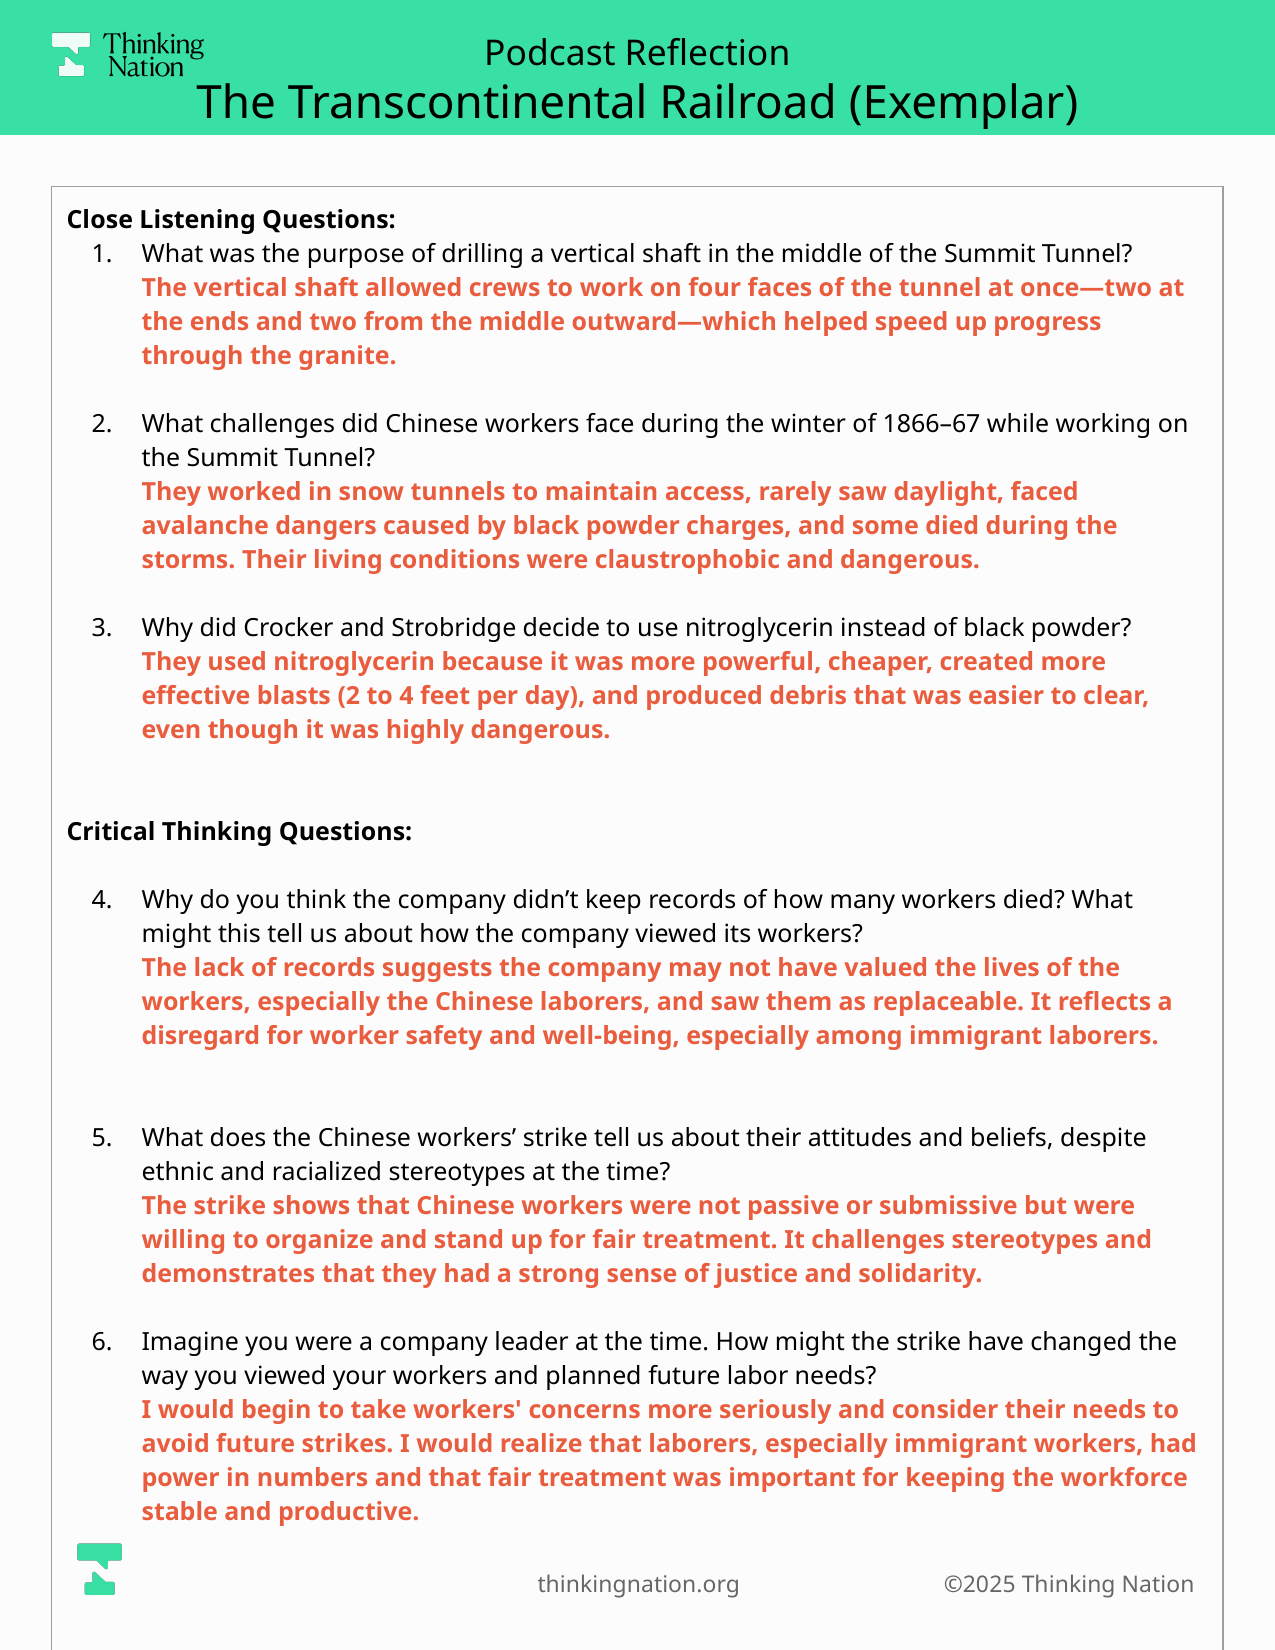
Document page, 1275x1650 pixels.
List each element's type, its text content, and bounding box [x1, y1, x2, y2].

table_header Close Listening Questions: What was the purpose of drilling a vertical shaft in the middle of the Summit Tunnel? The vertical shaft allowed crews to work on four faces of the tunnel at once—two at the ends and two from the middle outward—which helped speed up progress through the granite. What challenges did Chinese workers face during the winter of 1866–67 while working on the Summit Tunnel? They worked in snow tunnels to maintain access, rarely saw daylight, faced avalanche dangers caused by black powder charges, and some died during the storms. Their living conditions were claustrophobic and dangerous. Why did Crocker and Strobridge decide to use nitroglycerin instead of black powder? They used nitroglycerin because it was more powerful, cheaper, created more effective blasts (2 to 4 feet per day), and produced debris that was easier to clear, even though it was highly dangerous. Critical Thinking Questions: Why do you think the company didn’t keep records of how many workers died? What might this tell us about how the company viewed its workers? The lack of records suggests the company may not have valued the lives of the workers, especially the Chinese laborers, and saw them as replaceable. It reflects a disregard for worker safety and well-being, especially among immigrant laborers. What does the Chinese workers’ strike tell us about their attitudes and beliefs, despite ethnic and racialized stereotypes at the time? The strike shows that Chinese workers were not passive or submissive but were willing to organize and stand up for fair treatment. It challenges stereotypes and demonstrates that they had a strong sense of justice and solidarity. Imagine you were a company leader at the time. How might the strike have changed the way you viewed your workers and planned future labor needs? I would begin to take workers' concerns more seriously and consider their needs to avoid future strikes. I would realize that laborers, especially immigrant workers, had power in numbers and that fair treatment was important for keeping the workforce stable and productive. [52, 187, 1222, 1650]
picture [35, 17, 210, 91]
text_box Podcast Reflection The Transcontinental Railroad (Exemplar) [0, 0, 1275, 135]
picture [63, 1533, 135, 1605]
